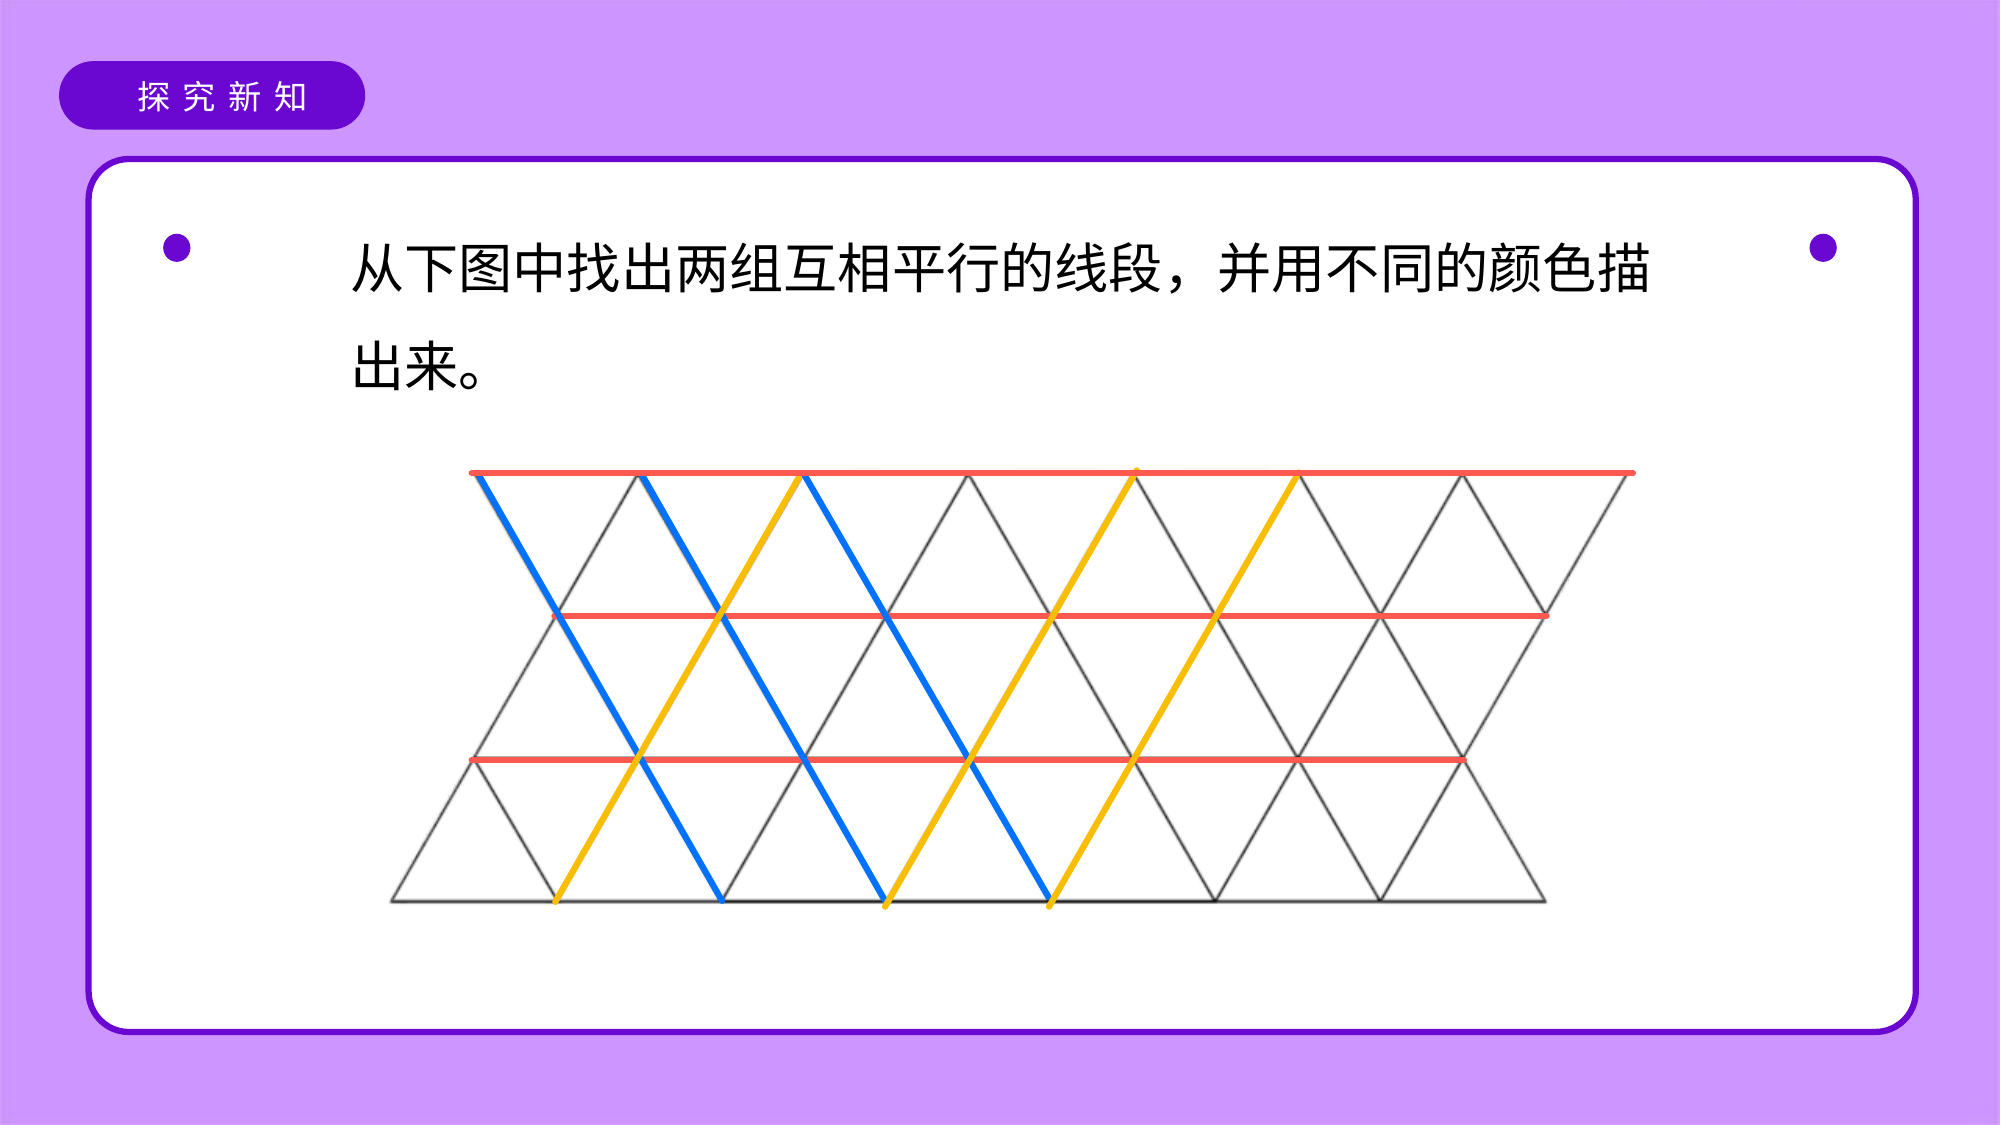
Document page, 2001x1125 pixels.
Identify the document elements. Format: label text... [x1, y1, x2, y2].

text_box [1048, 474, 1299, 907]
picture [0, 0, 2000, 1125]
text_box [885, 474, 1048, 907]
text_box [479, 476, 555, 901]
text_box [555, 476, 800, 902]
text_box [800, 476, 885, 901]
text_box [804, 475, 885, 898]
text_box 从下图中找出两组互相平行的线段，并用不同的颜色描出来。 [335, 194, 1714, 405]
